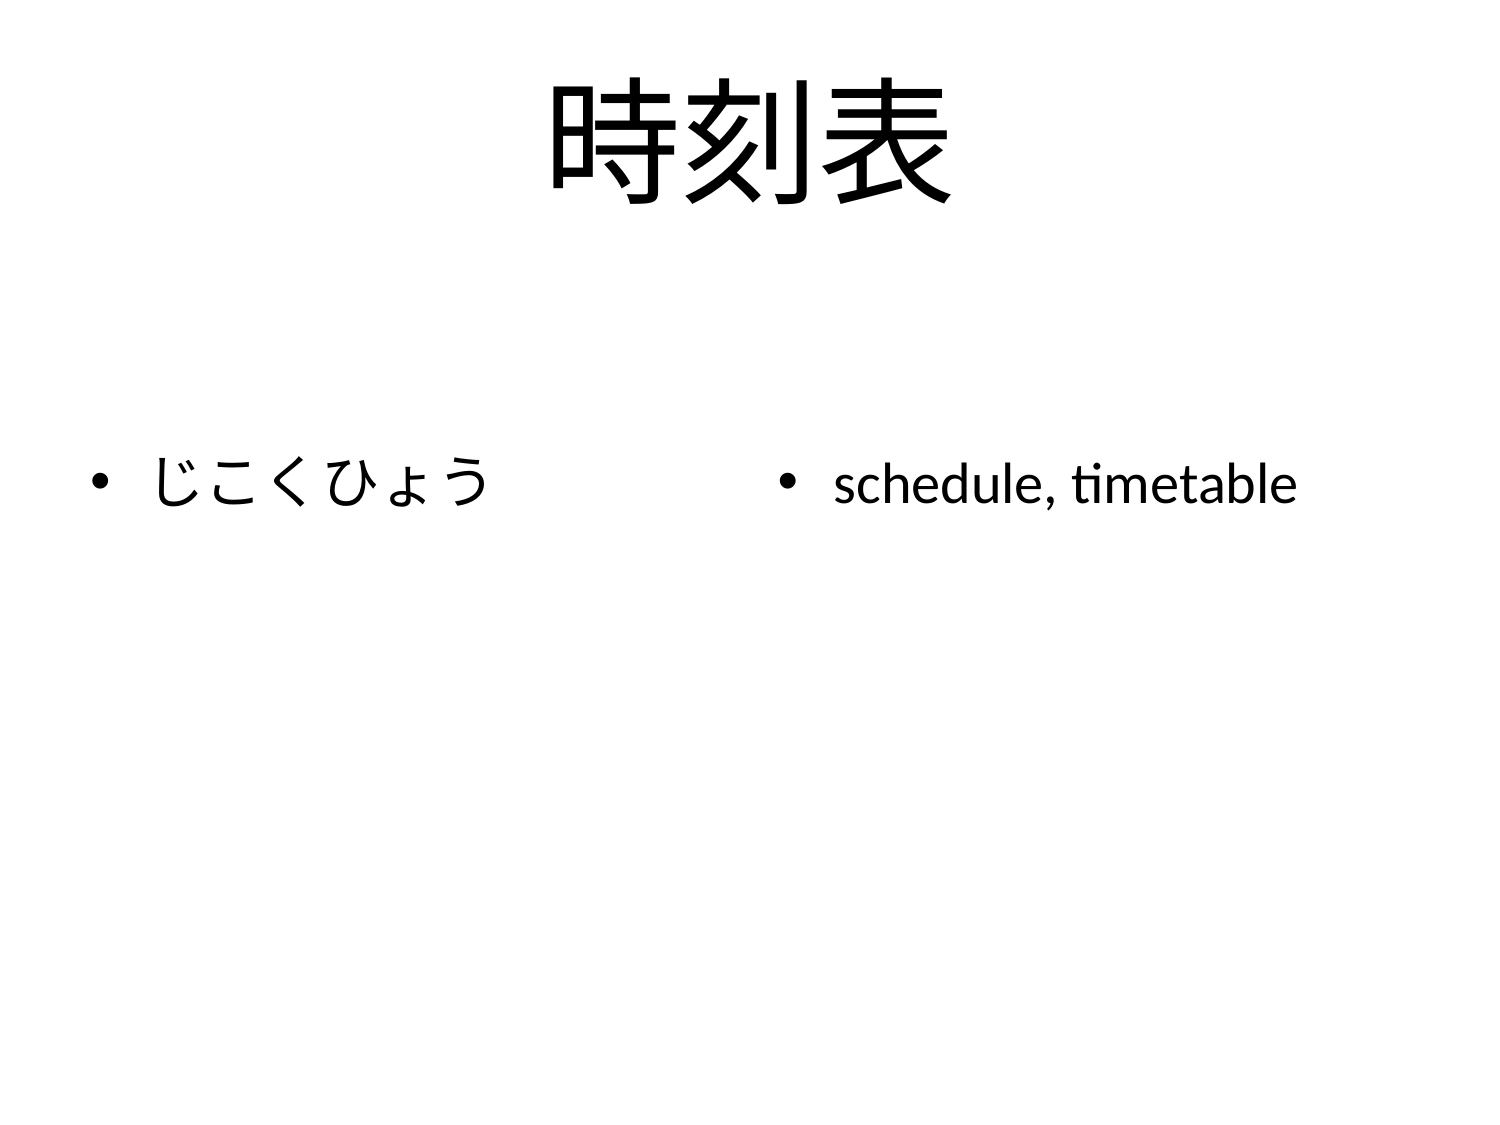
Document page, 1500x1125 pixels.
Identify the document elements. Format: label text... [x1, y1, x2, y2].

list じこくひょう [74, 437, 738, 1006]
title 時刻表 [74, 44, 1426, 233]
list schedule, timetable [762, 437, 1426, 1006]
